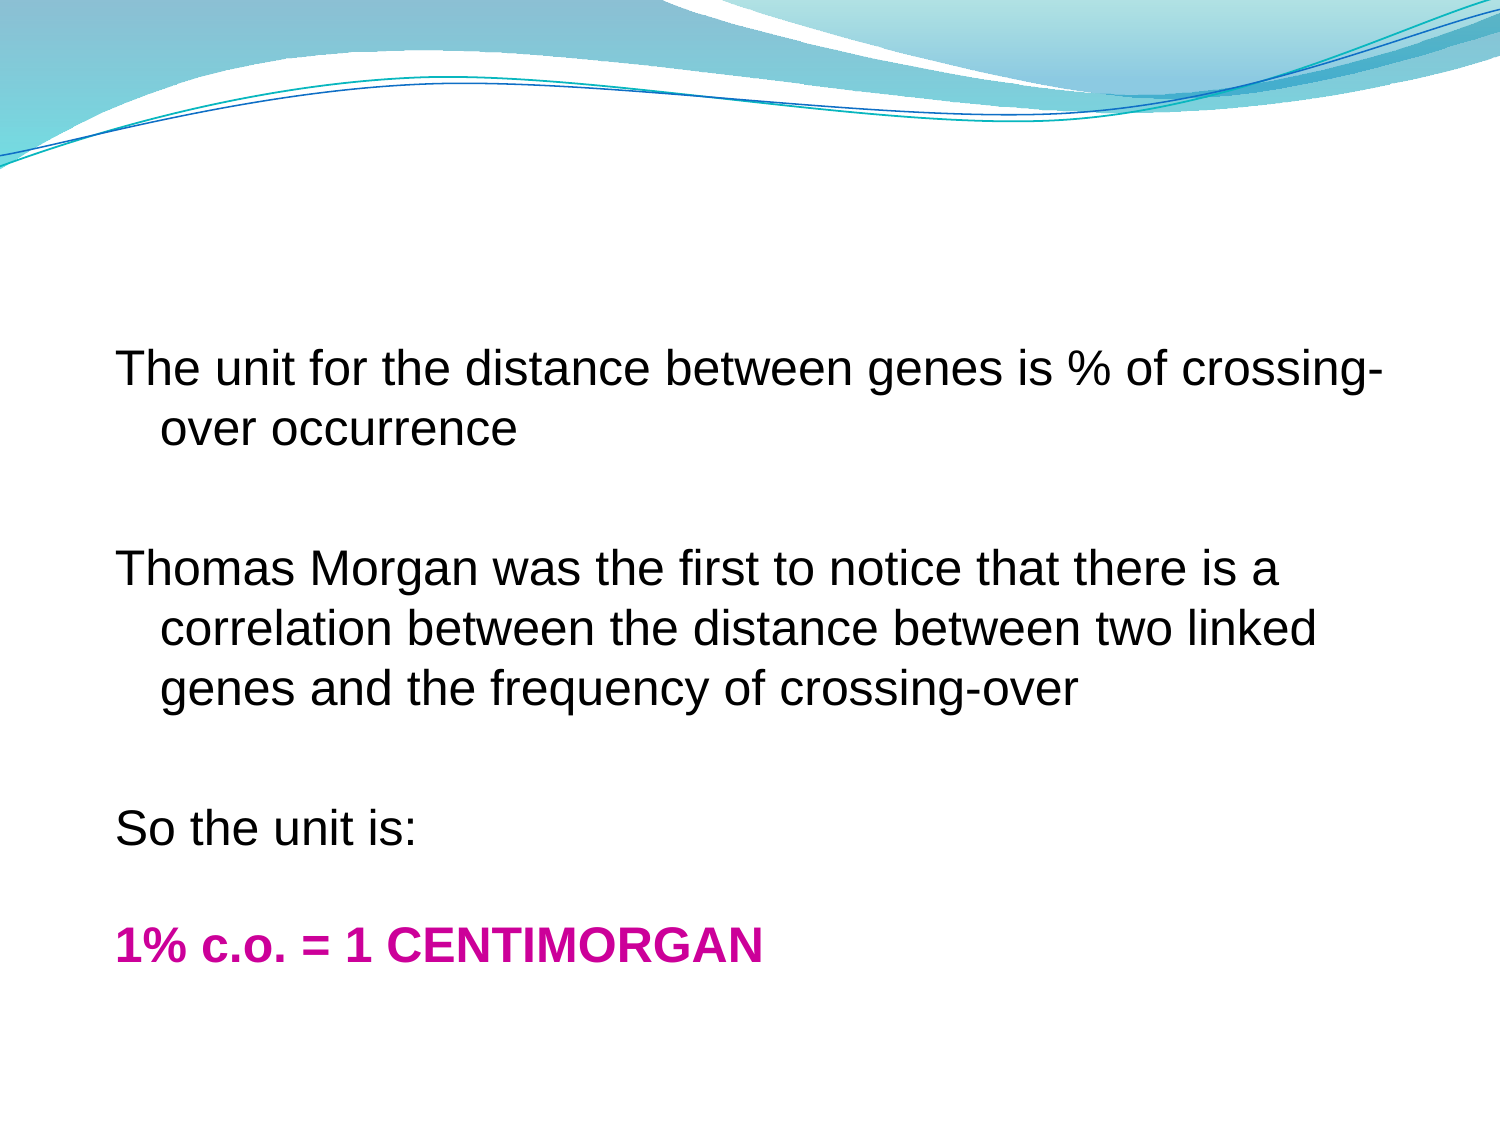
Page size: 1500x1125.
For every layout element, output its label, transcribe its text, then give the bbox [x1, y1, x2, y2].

list The unit for the distance between genes is % of crossing-over occurrence Thomas Morgan was the first to notice that there is a correlation between the distance between two linked genes and the frequency of crossing-over So the unit is: 1% c.о. = 1 CENTIMORGAN [99, 101, 1475, 1035]
